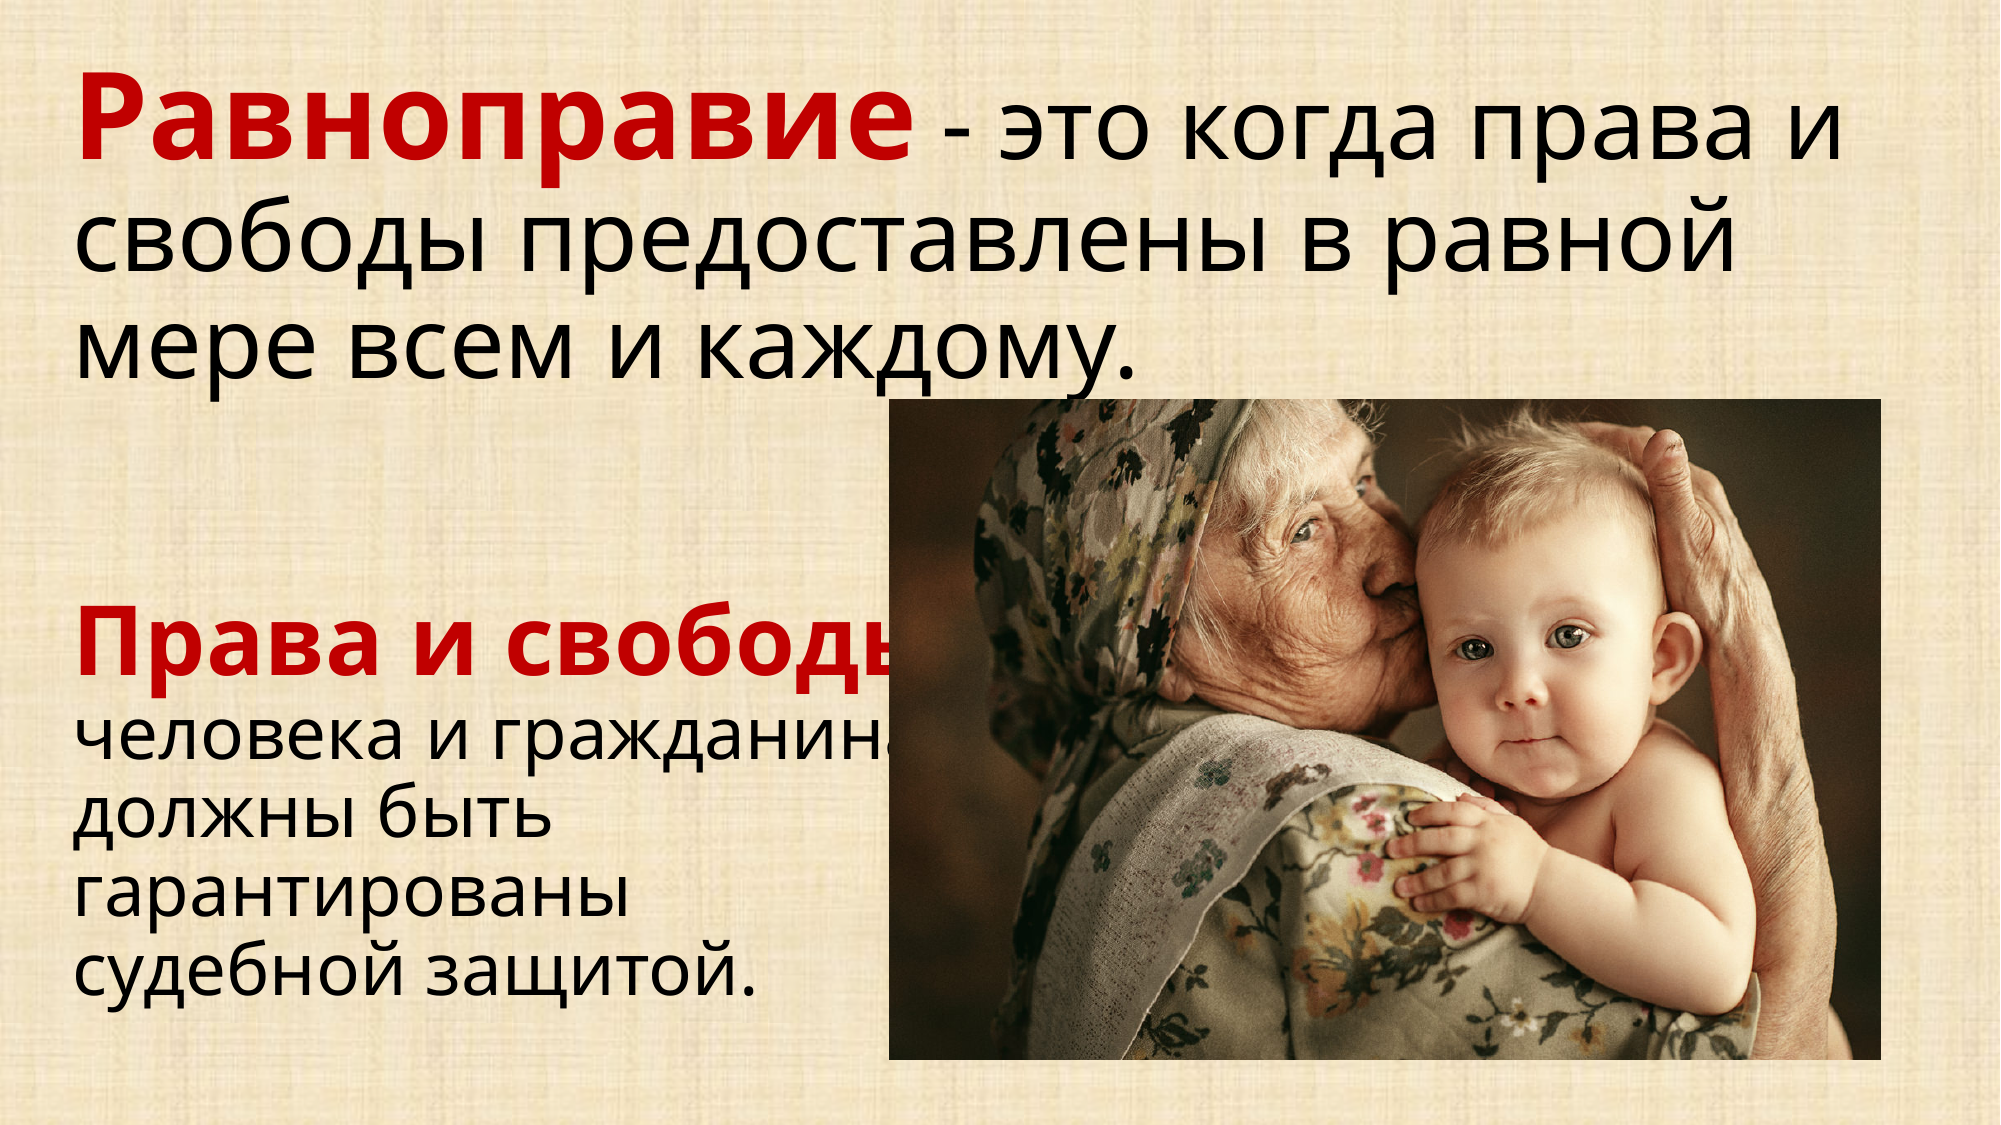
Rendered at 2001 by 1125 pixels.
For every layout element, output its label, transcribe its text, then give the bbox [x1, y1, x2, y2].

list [889, 399, 1881, 1060]
title Равноправие - это когда права и свободы предоставлены в равной мере всем и каждому. Права и свободы человека и гражданина должны быть гарантированы судебной защитой. [57, 46, 1881, 1020]
